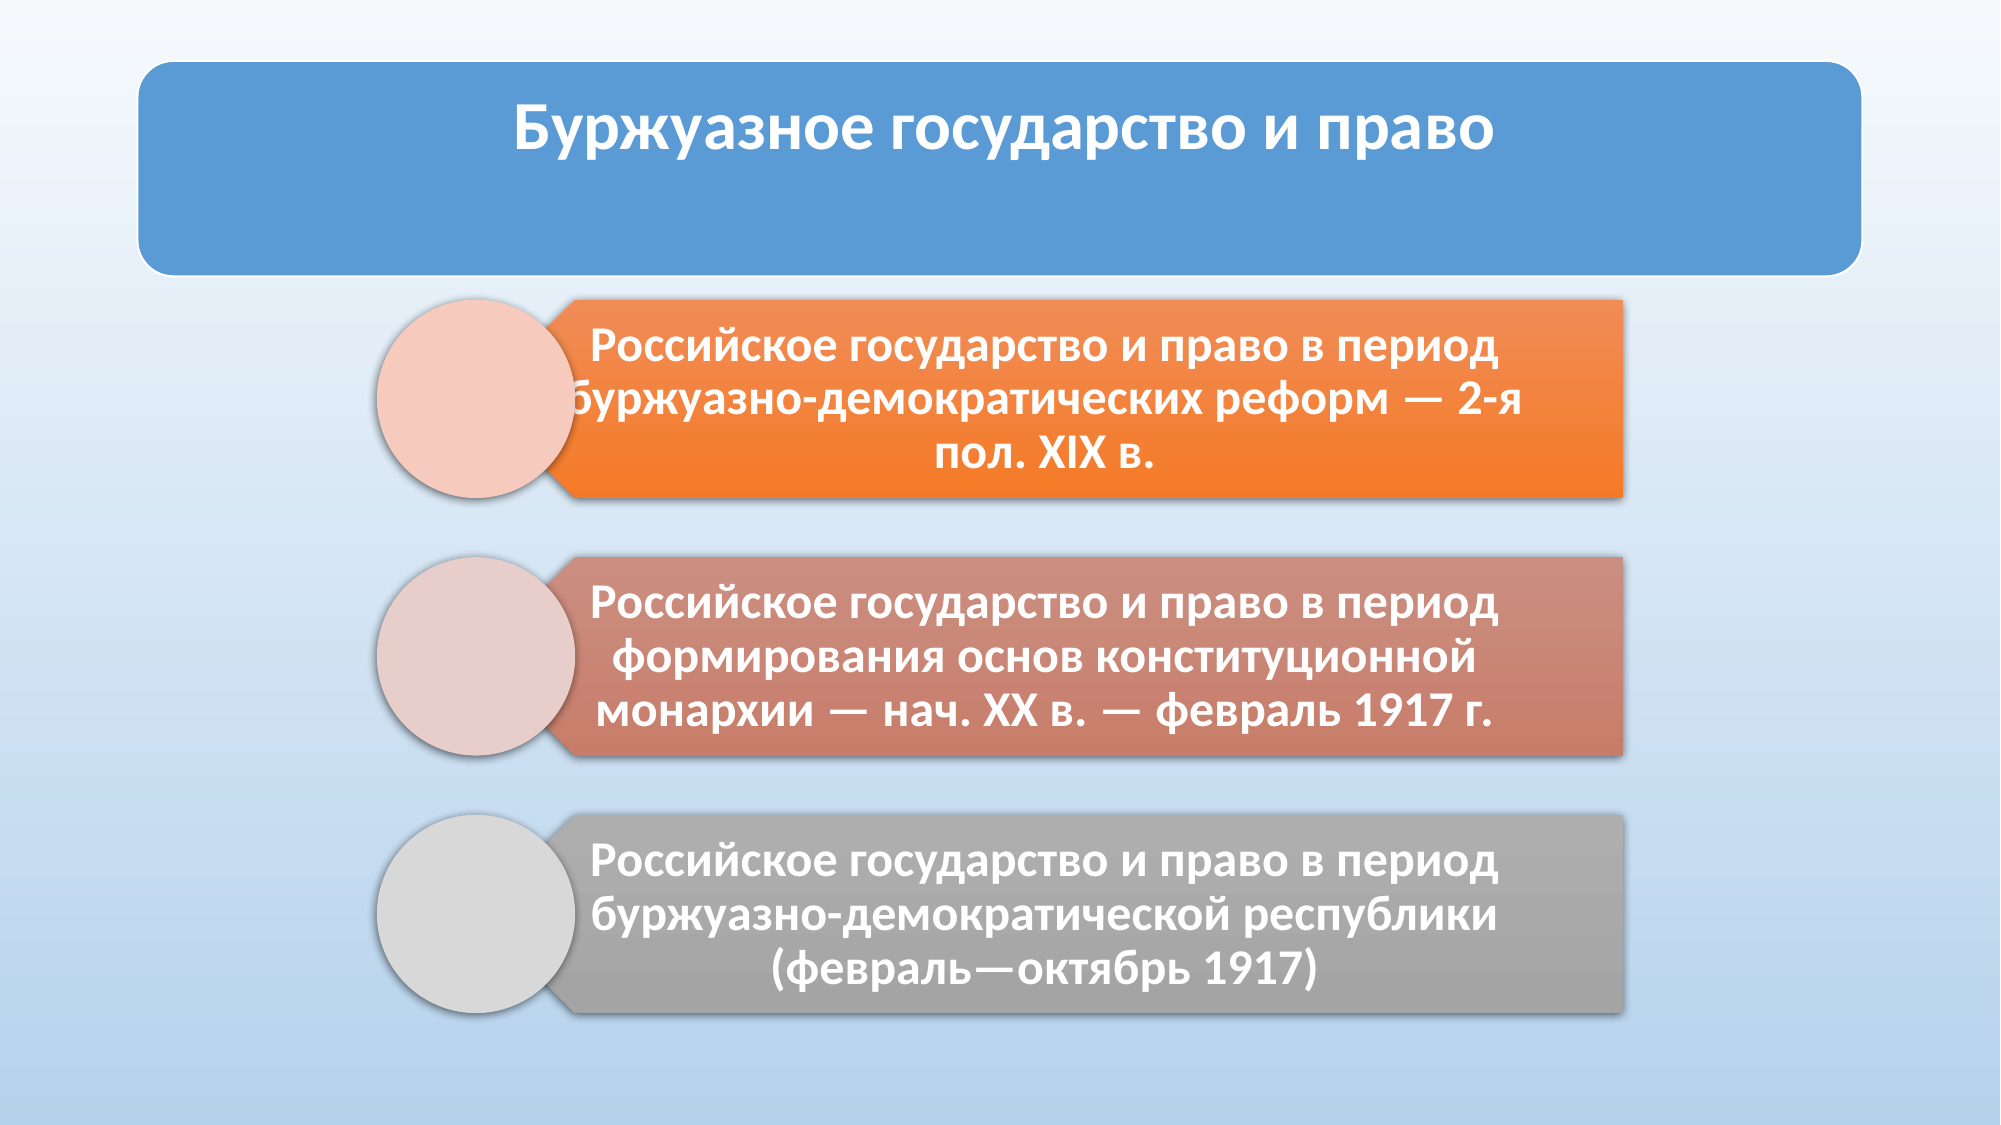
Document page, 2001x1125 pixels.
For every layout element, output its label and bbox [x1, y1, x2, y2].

text_box [137, 59, 1863, 278]
list [137, 299, 1863, 1014]
